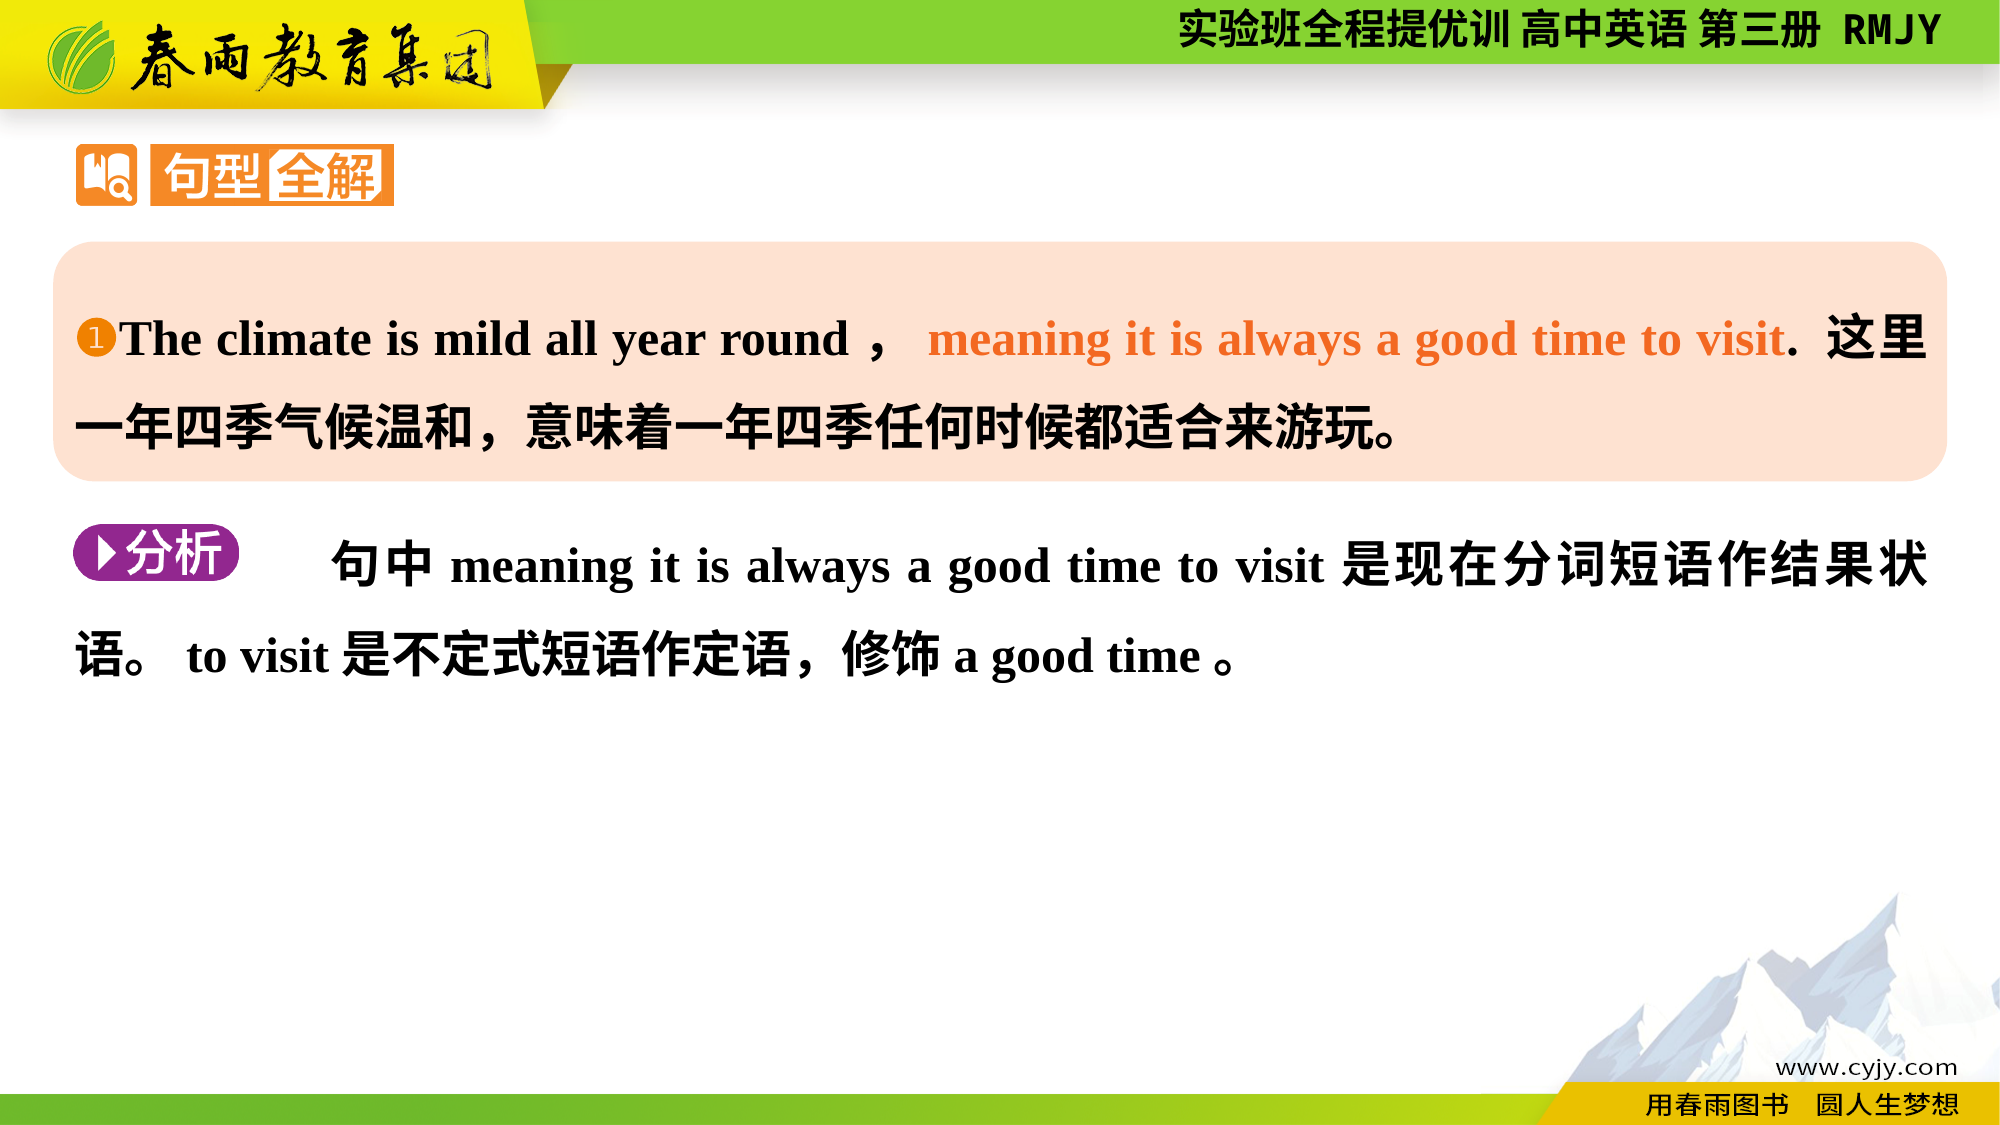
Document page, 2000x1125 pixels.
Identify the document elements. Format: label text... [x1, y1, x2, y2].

text_box [54, 243, 1944, 480]
list ❶The climate is mild all year round，meaning it is always a good time to visit. 这里一年四季气候温和，意味着一年四季任何时候都适合来游玩。 [59, 267, 1944, 454]
text_box 句中meaning it is always a good time to visit是现在分词短语作结果状语。to visit是不定式短语作定语，修饰a good time。 [59, 495, 1944, 691]
picture [0, 0, 2000, 1125]
